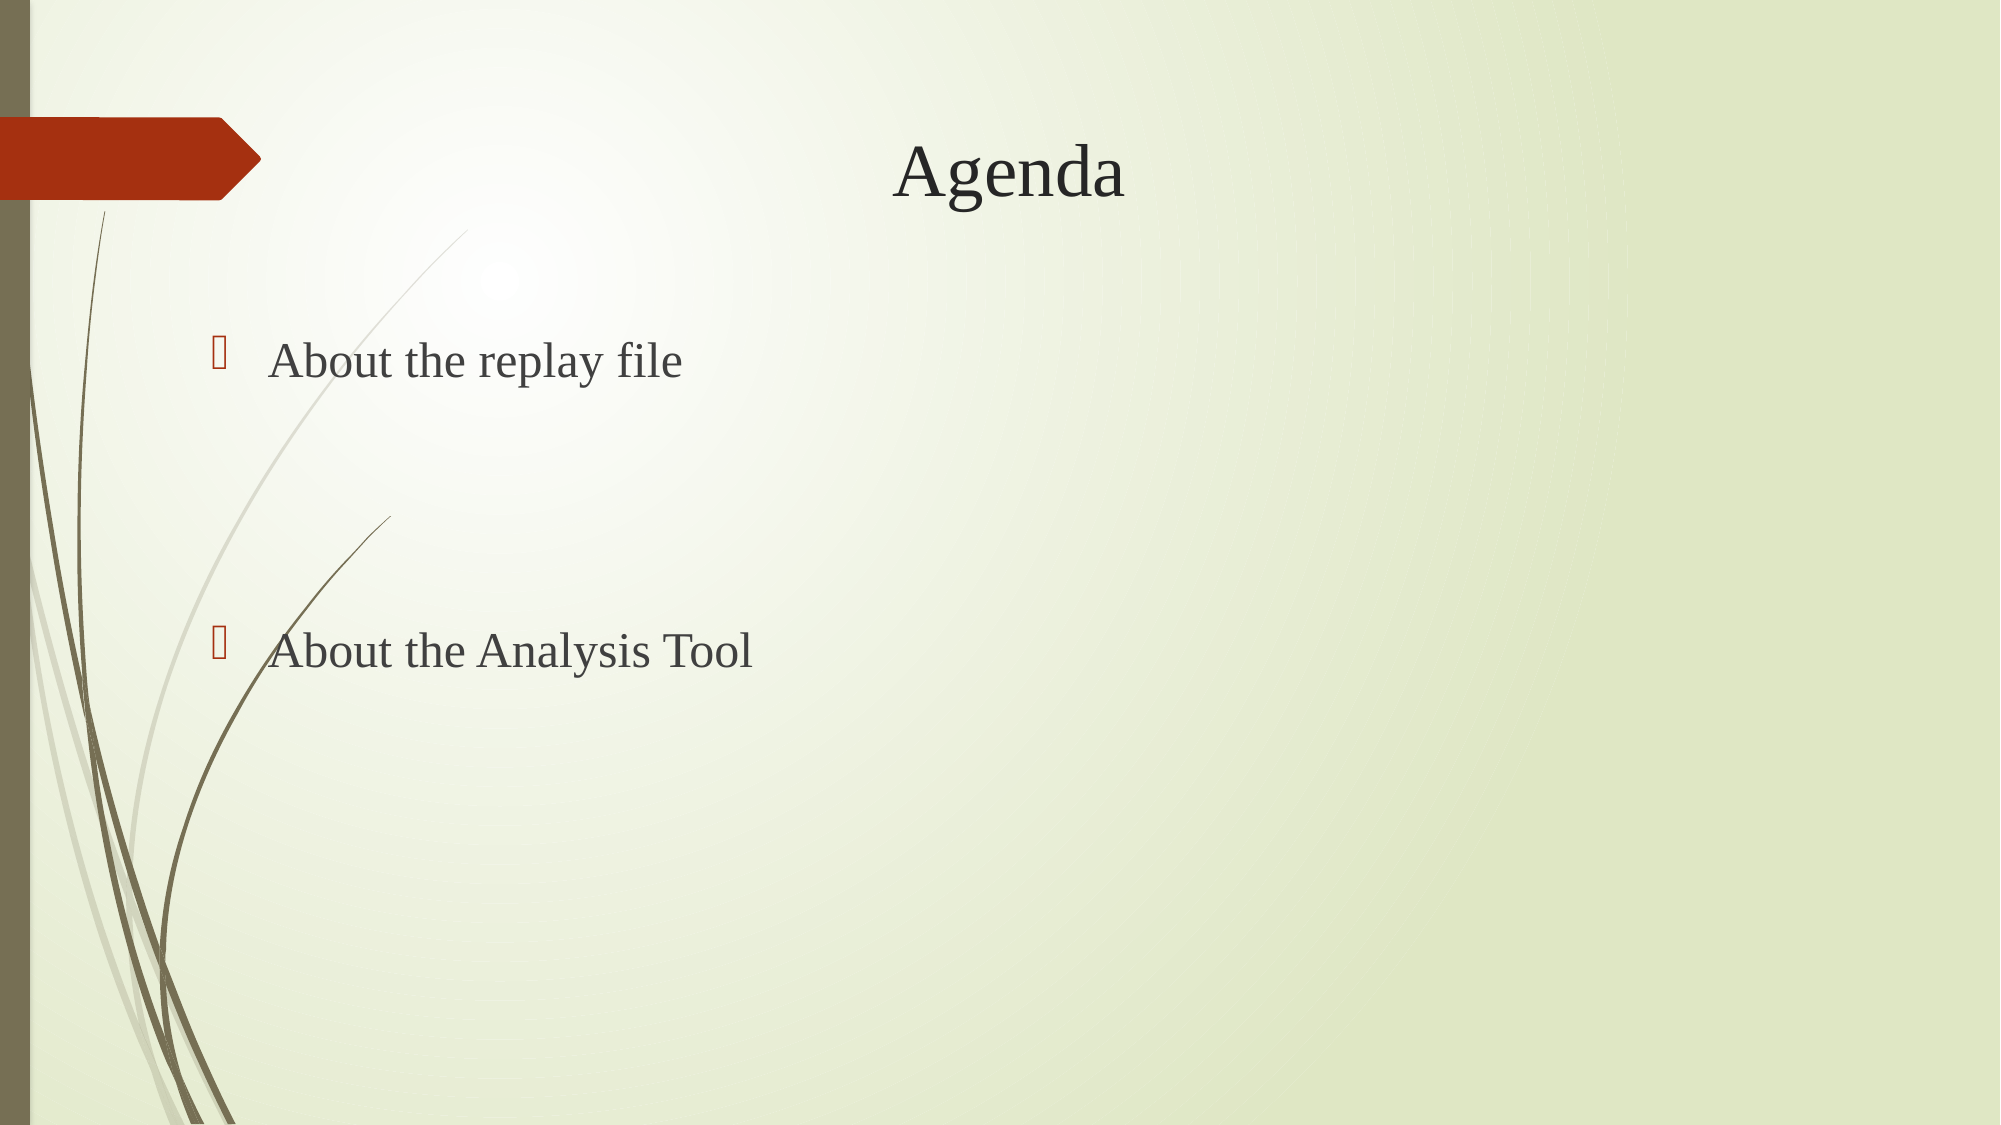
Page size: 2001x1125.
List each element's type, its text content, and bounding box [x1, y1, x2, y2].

list About the replay file About the Analysis Tool [196, 174, 1969, 1104]
title Agenda [0, 113, 2000, 324]
